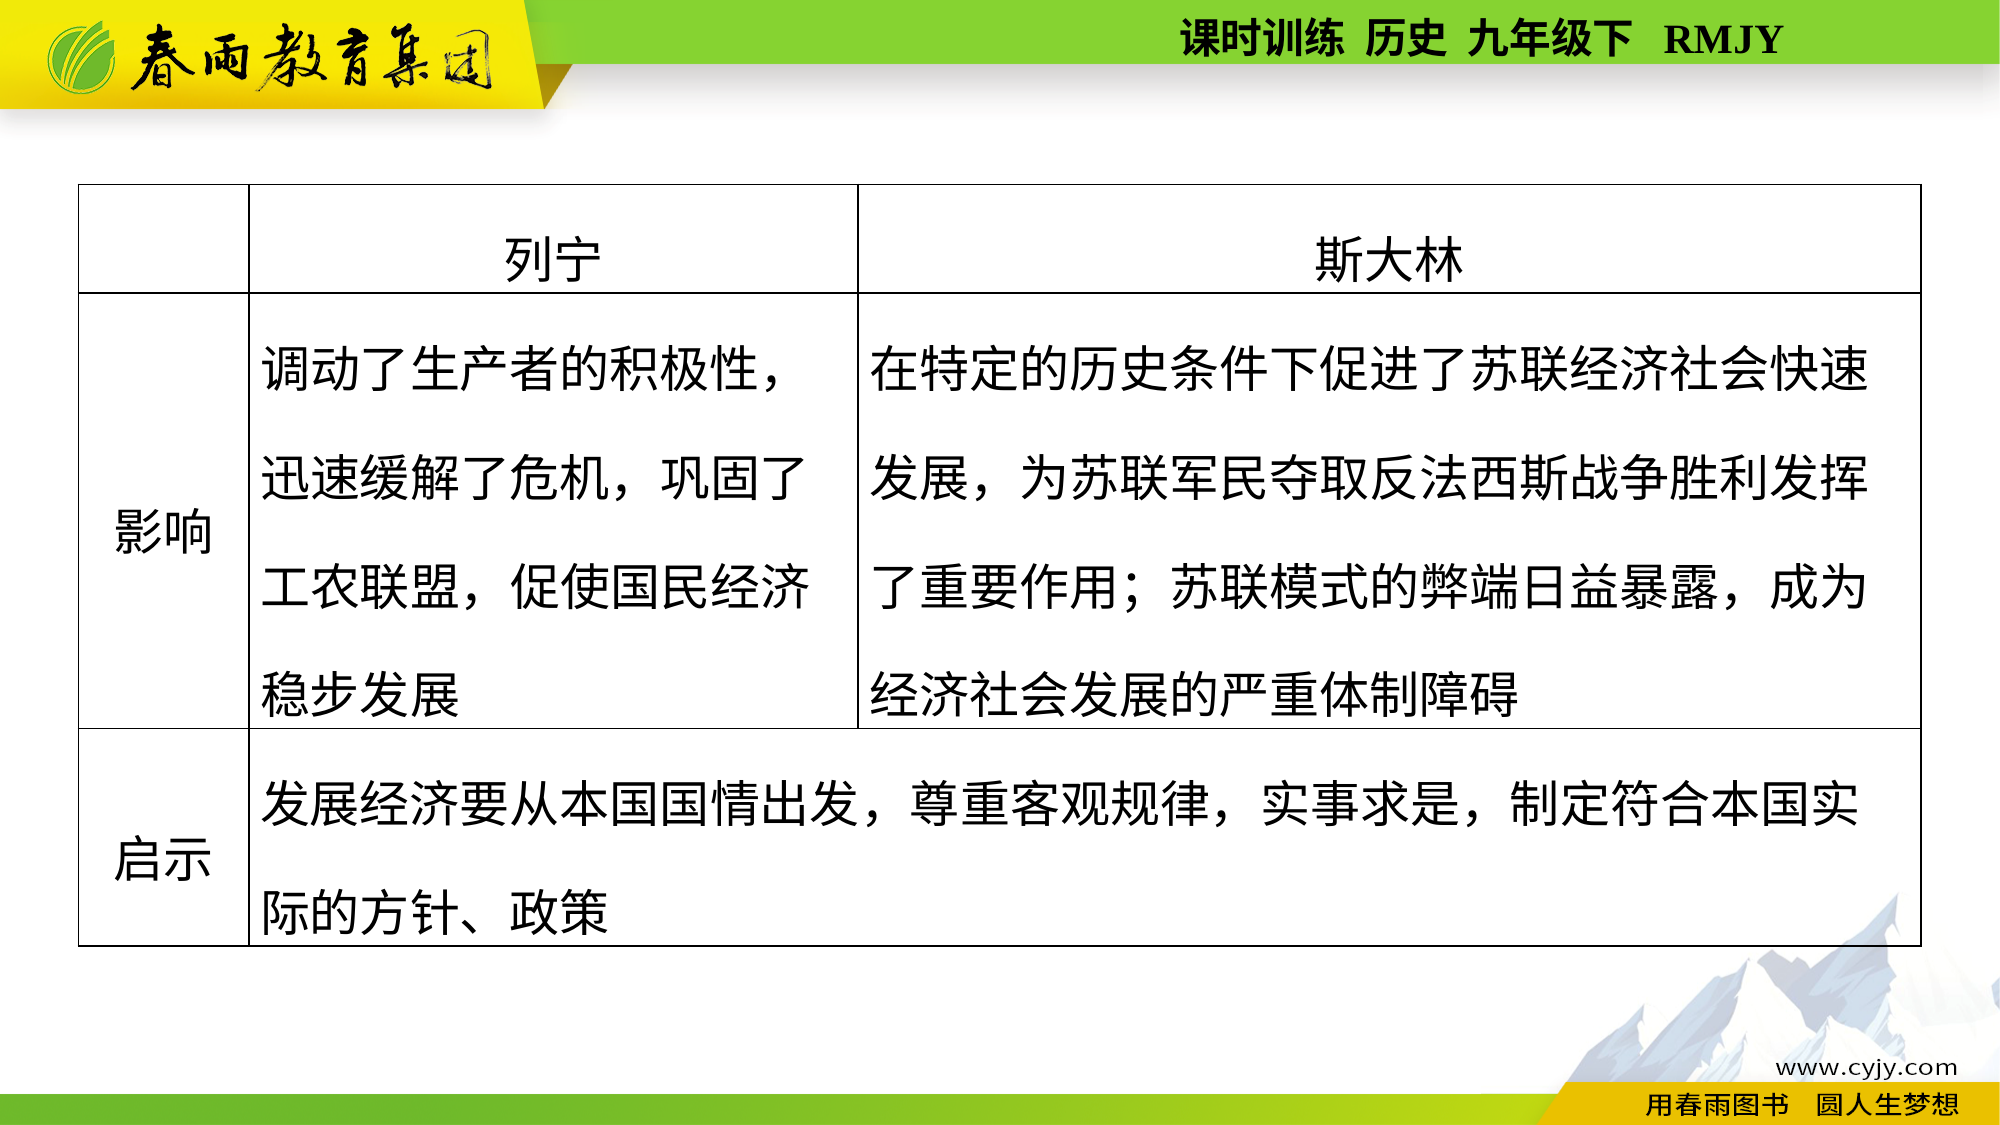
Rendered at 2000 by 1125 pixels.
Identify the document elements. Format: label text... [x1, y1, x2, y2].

picture [0, 0, 2000, 1125]
table_header 斯大林 [859, 185, 1920, 292]
table_cell 影响 [79, 294, 248, 728]
table_cell 发展经济要从本国国情出发，尊重客观规律，实事求是，制定符合本国实际的方针、政策 [250, 729, 1920, 945]
table_header 列宁 [250, 185, 857, 292]
table_cell 在特定的历史条件下促进了苏联经济社会快速发展，为苏联军民夺取反法西斯战争胜利发挥了重要作用；苏联模式的弊端日益暴露，成为经济社会发展的严重体制障碍 [859, 294, 1920, 728]
table_cell 调动了生产者的积极性，迅速缓解了危机，巩固了工农联盟，促使国民经济稳步发展 [250, 294, 857, 728]
table_header [79, 185, 248, 292]
table_cell 启示 [79, 729, 248, 945]
